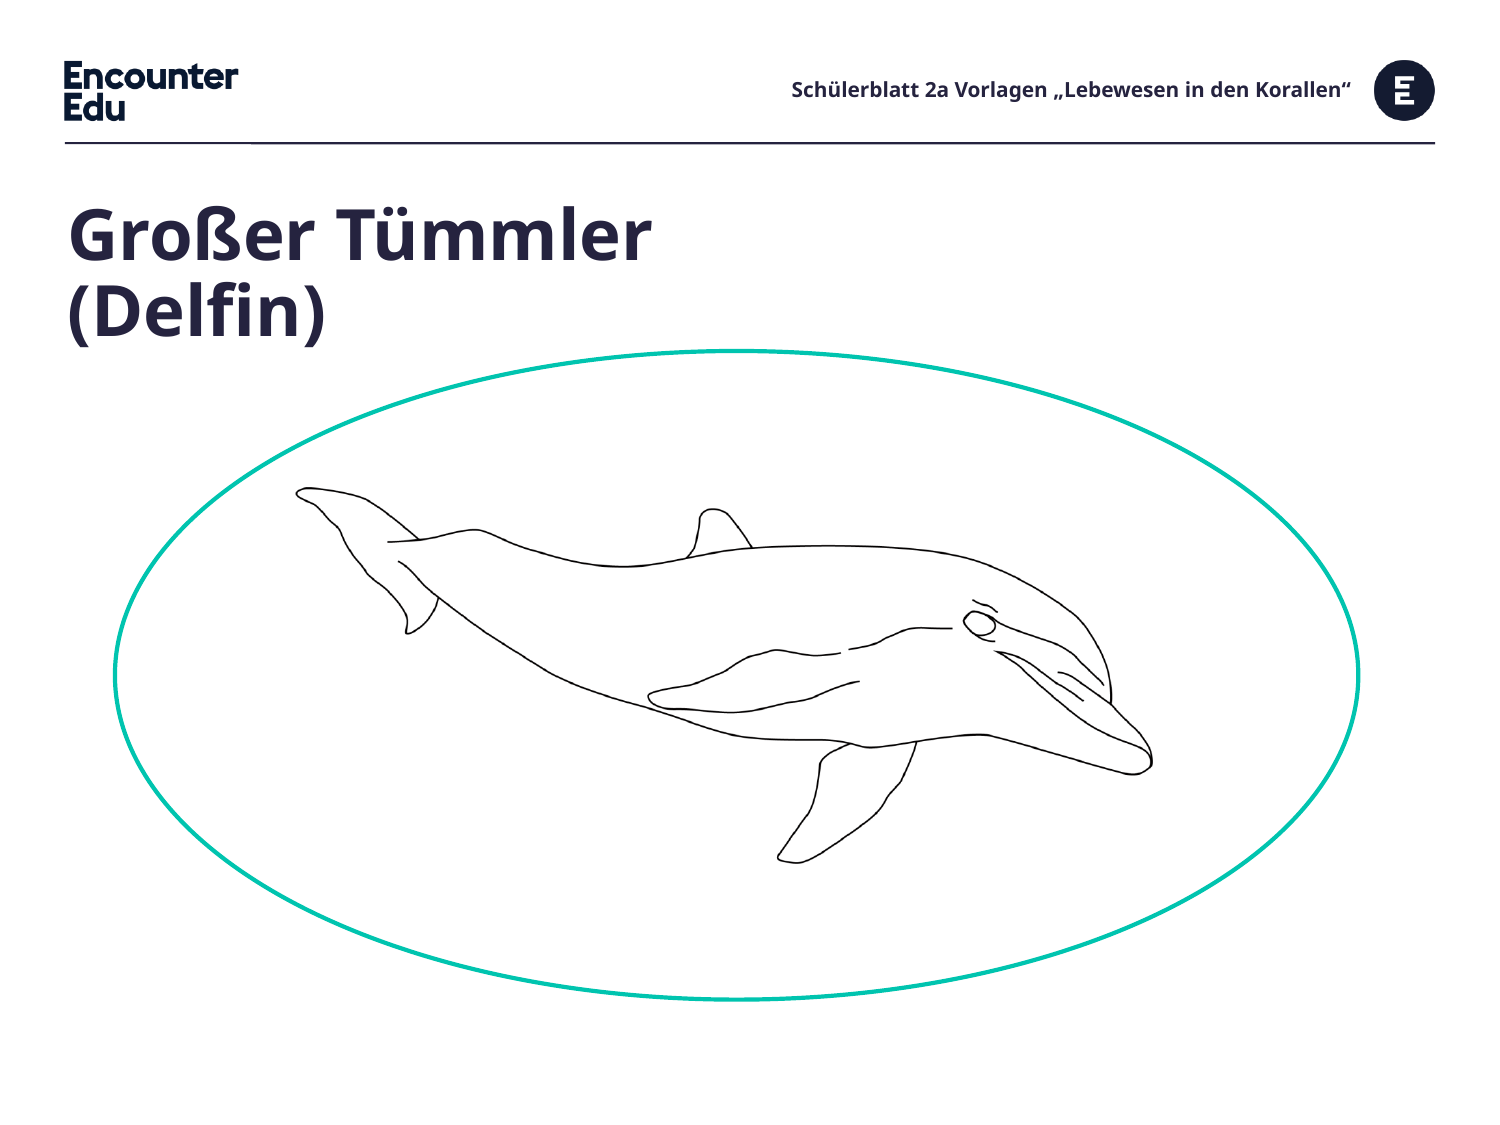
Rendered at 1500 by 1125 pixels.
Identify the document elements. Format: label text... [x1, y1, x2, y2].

picture [60, 59, 243, 122]
text_box [114, 366, 1359, 1000]
picture [1372, 58, 1436, 122]
picture [295, 487, 1153, 864]
list Großer Tümmler (Delfin) [59, 191, 929, 394]
title Schülerblatt 2a Vorlagen „Lebewesen in den Korallen“ [749, 67, 1359, 114]
